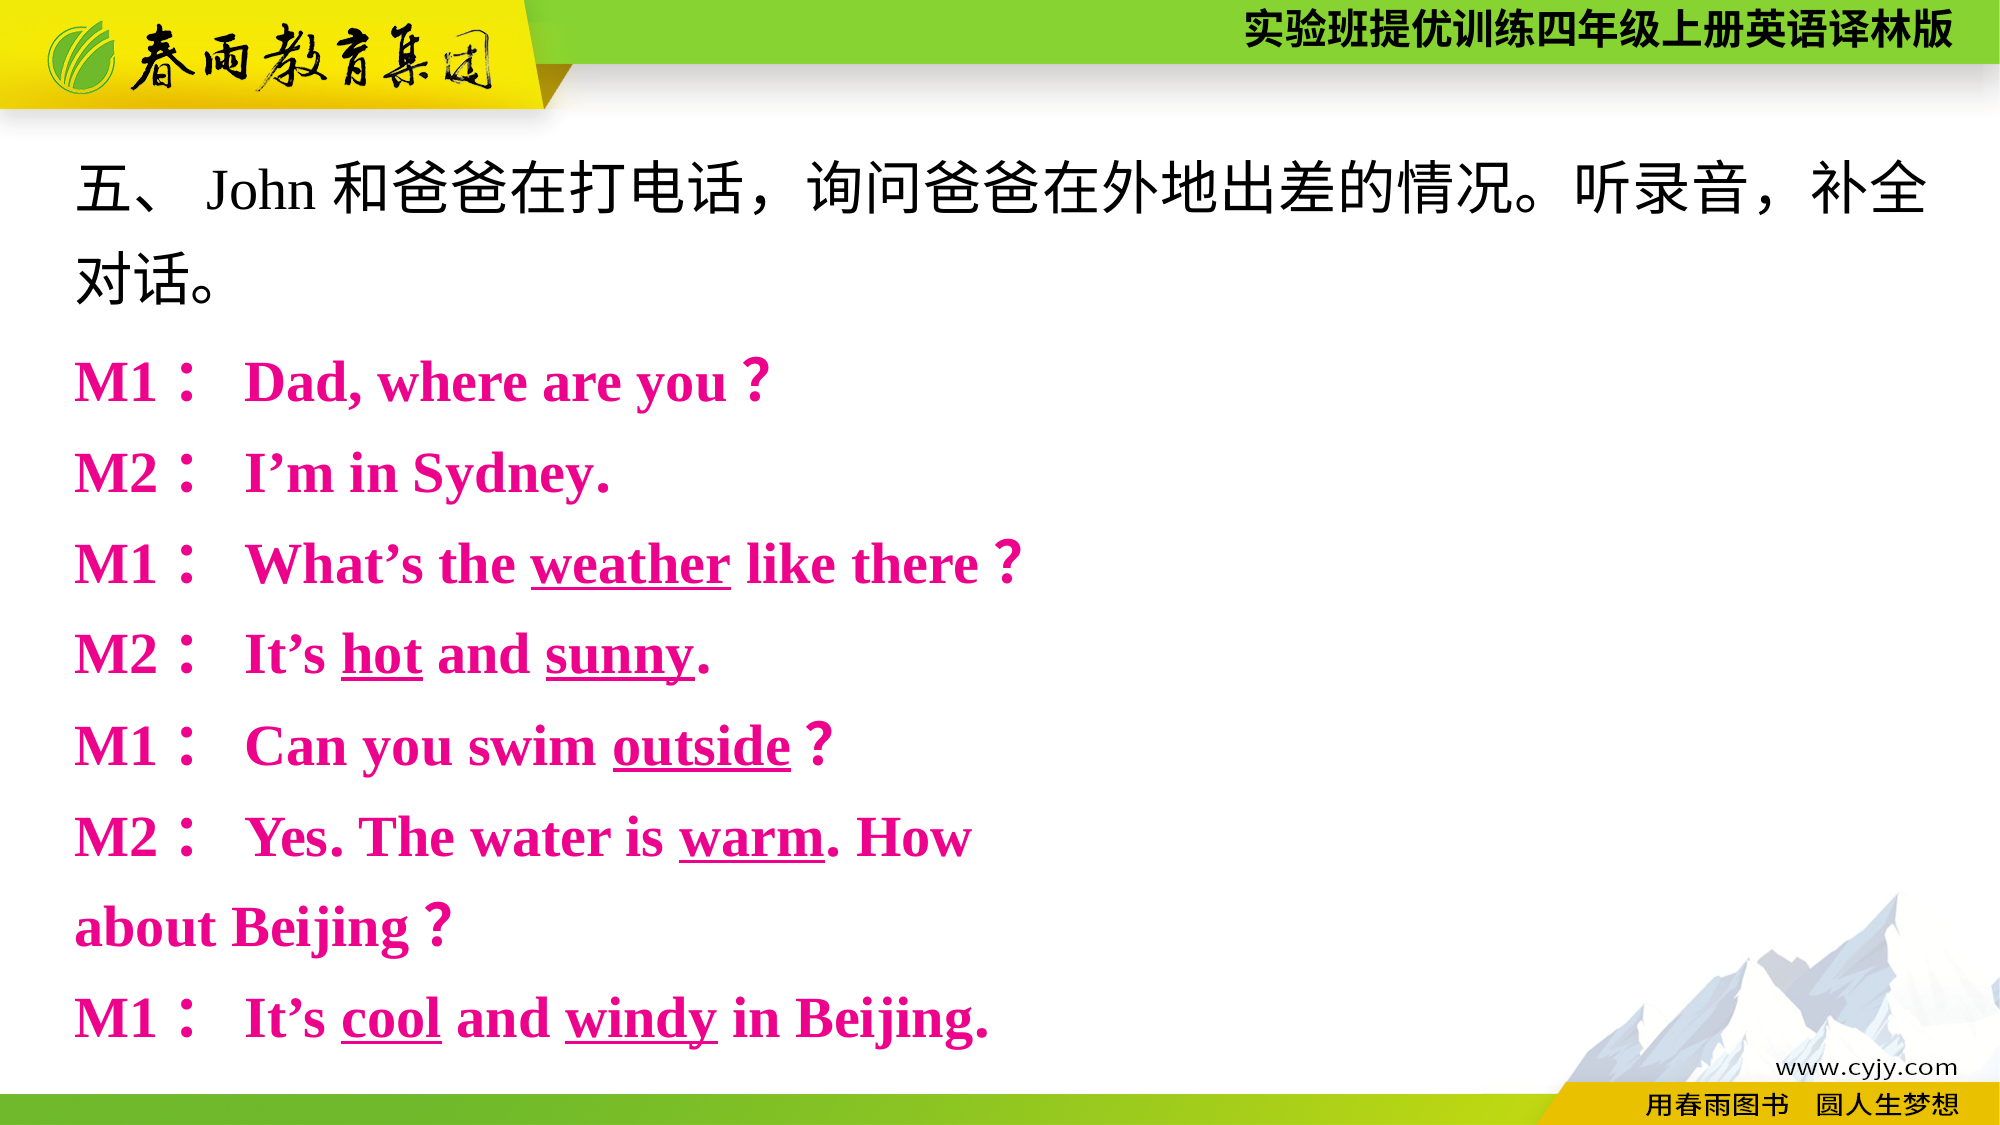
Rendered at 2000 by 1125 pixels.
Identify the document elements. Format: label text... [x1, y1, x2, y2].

list 五、John和爸爸在打电话，询问爸爸在外地出差的情况。听录音，补全对话。 [59, 122, 1944, 312]
text_box M1：Dad, where are you？ M2：I’m in Sydney. M1：What’s the weather like there？ M2：It’s hot and sunny. M1：Can you swim outside？ M2：Yes. The water is warm. How about Beijing？ M1：It’s cool and windy in Beijing. [59, 314, 1944, 1057]
picture [0, 0, 2000, 1125]
